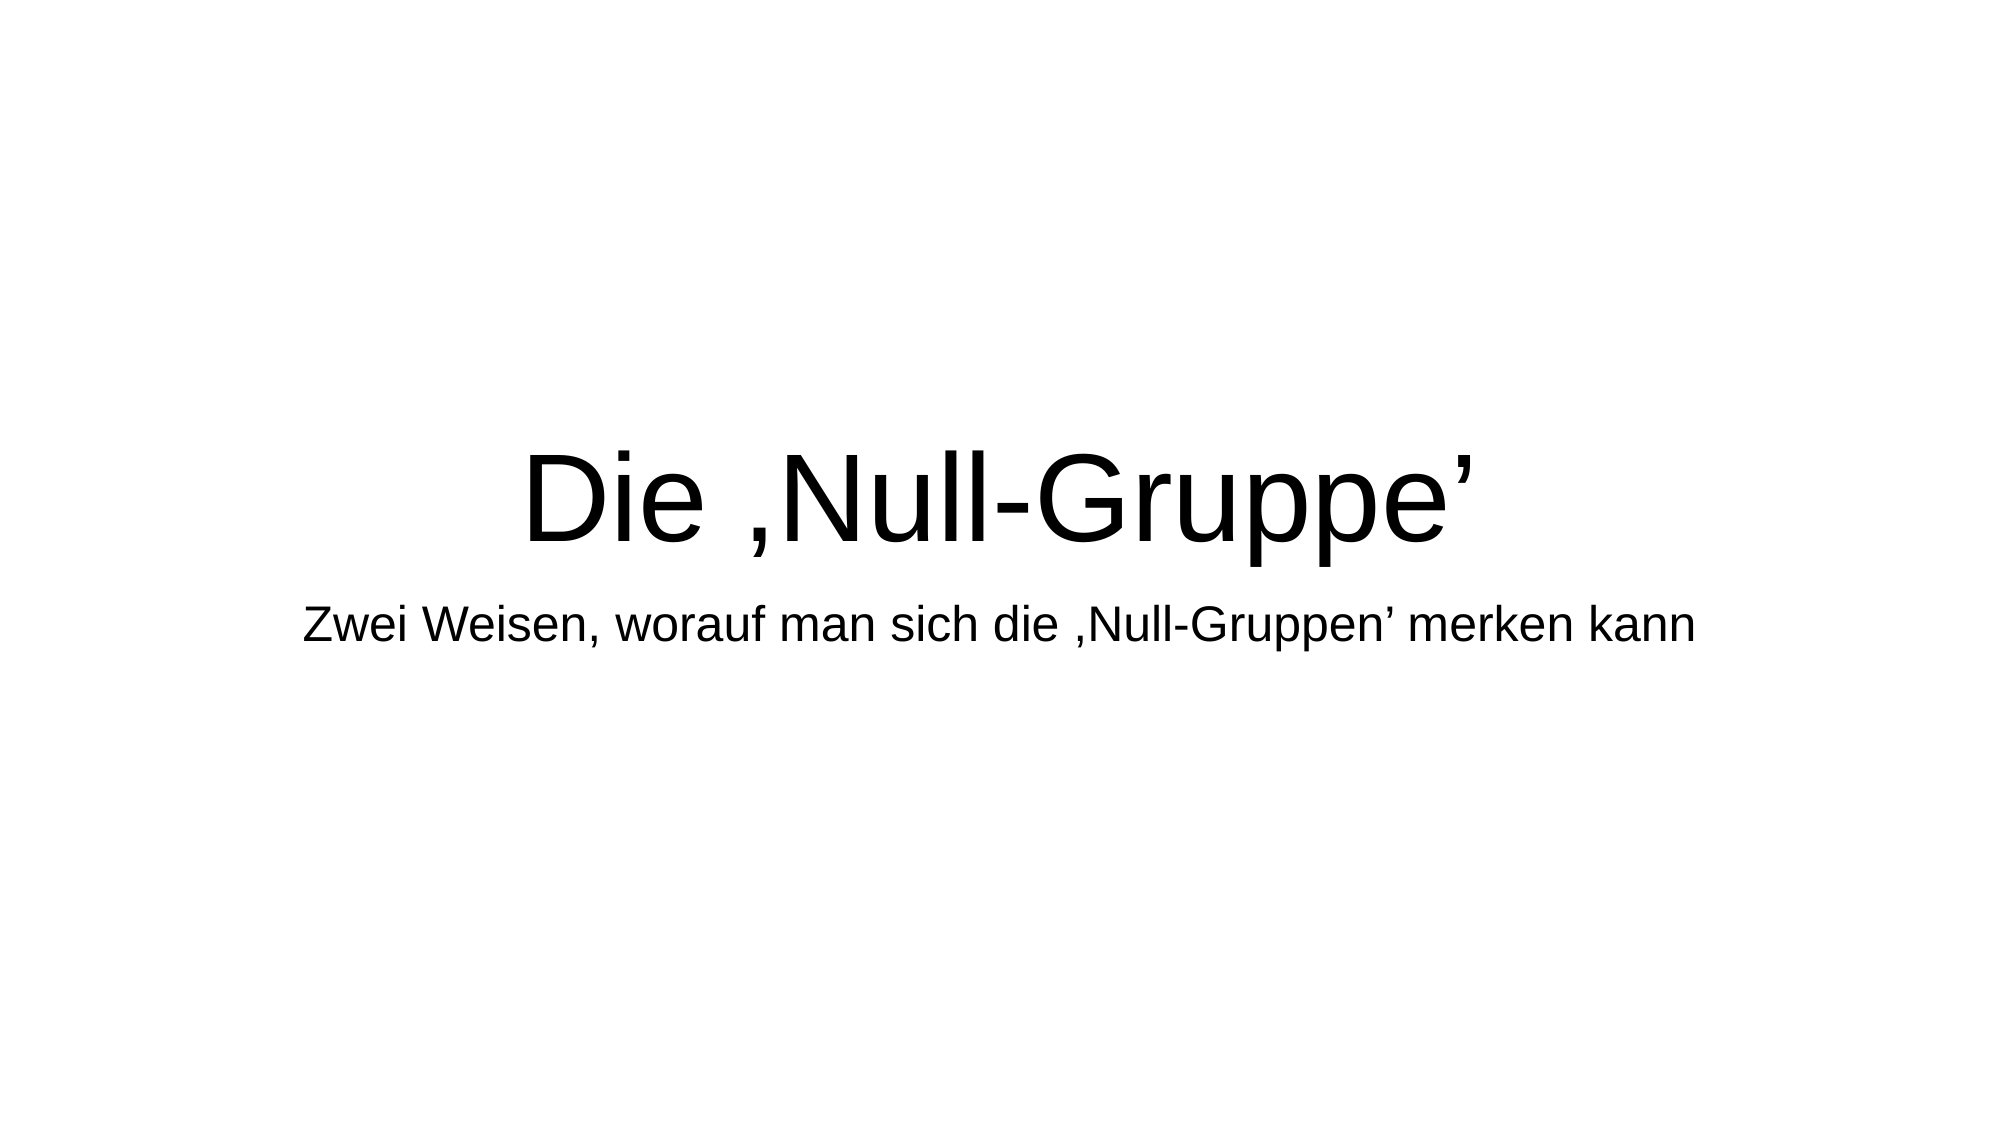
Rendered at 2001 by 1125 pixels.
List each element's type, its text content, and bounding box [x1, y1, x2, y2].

title Die ,Null-Gruppe’ [249, 184, 1750, 576]
subtitle Zwei Weisen, worauf man sich die ,Null-Gruppen’ merken kann [249, 590, 1750, 863]
